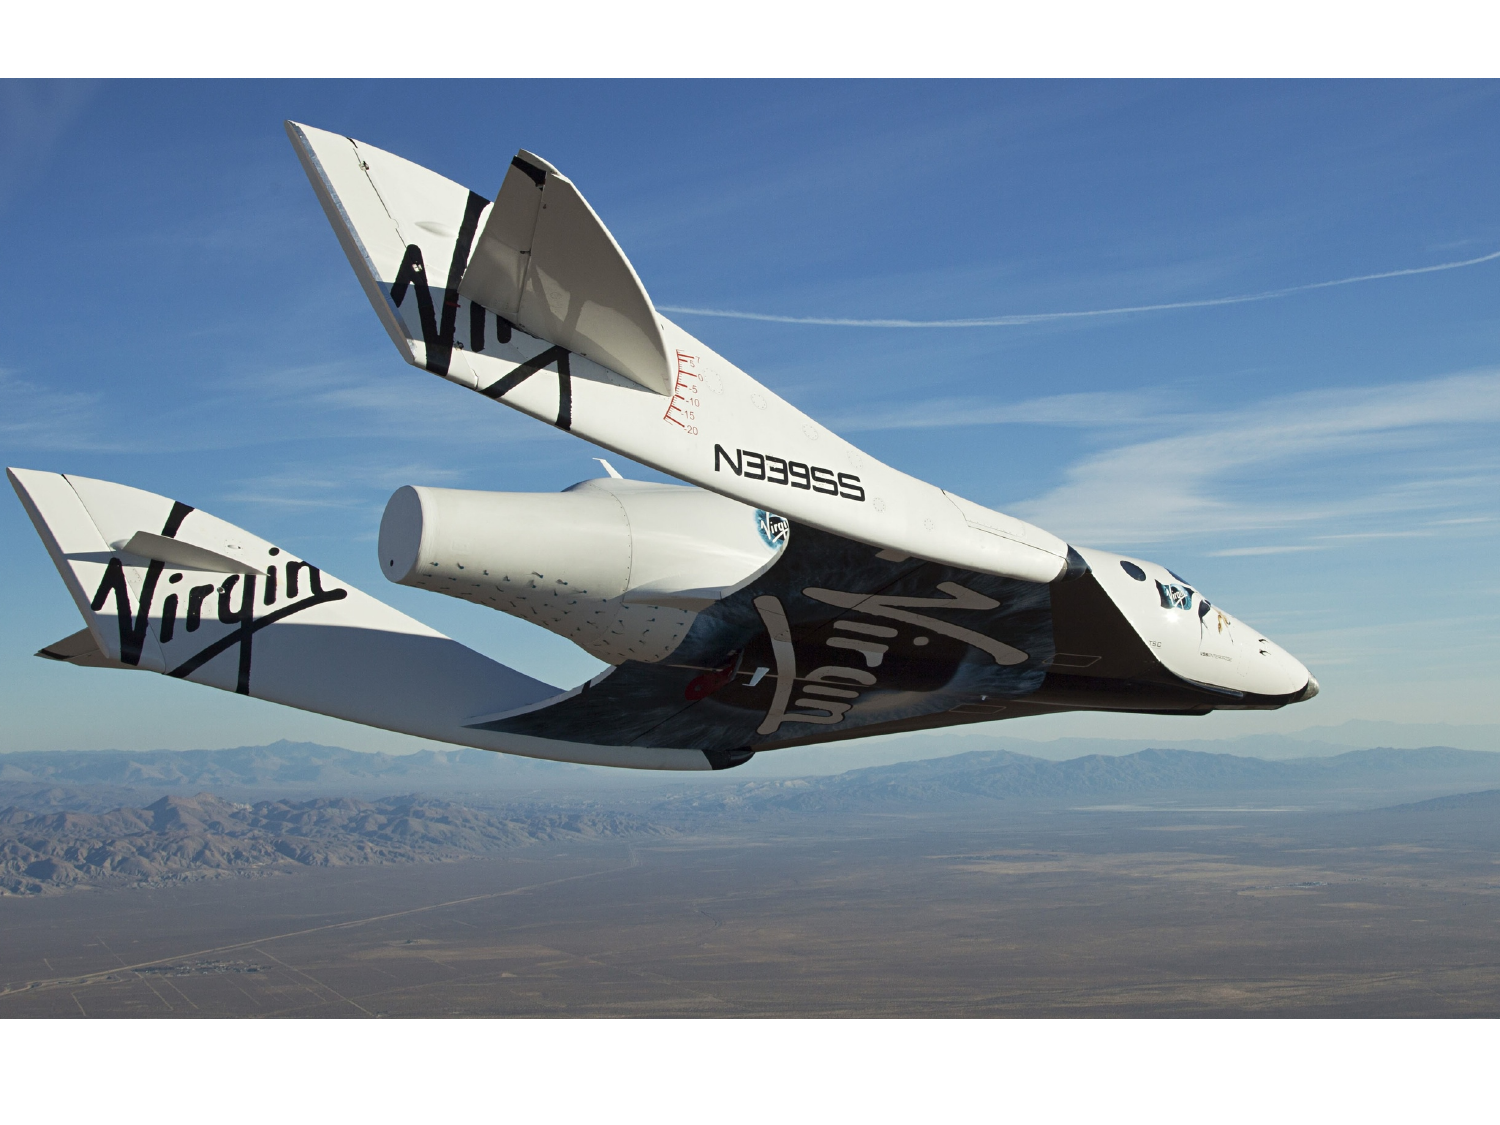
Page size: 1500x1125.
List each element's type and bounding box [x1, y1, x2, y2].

picture [0, 77, 1500, 1019]
